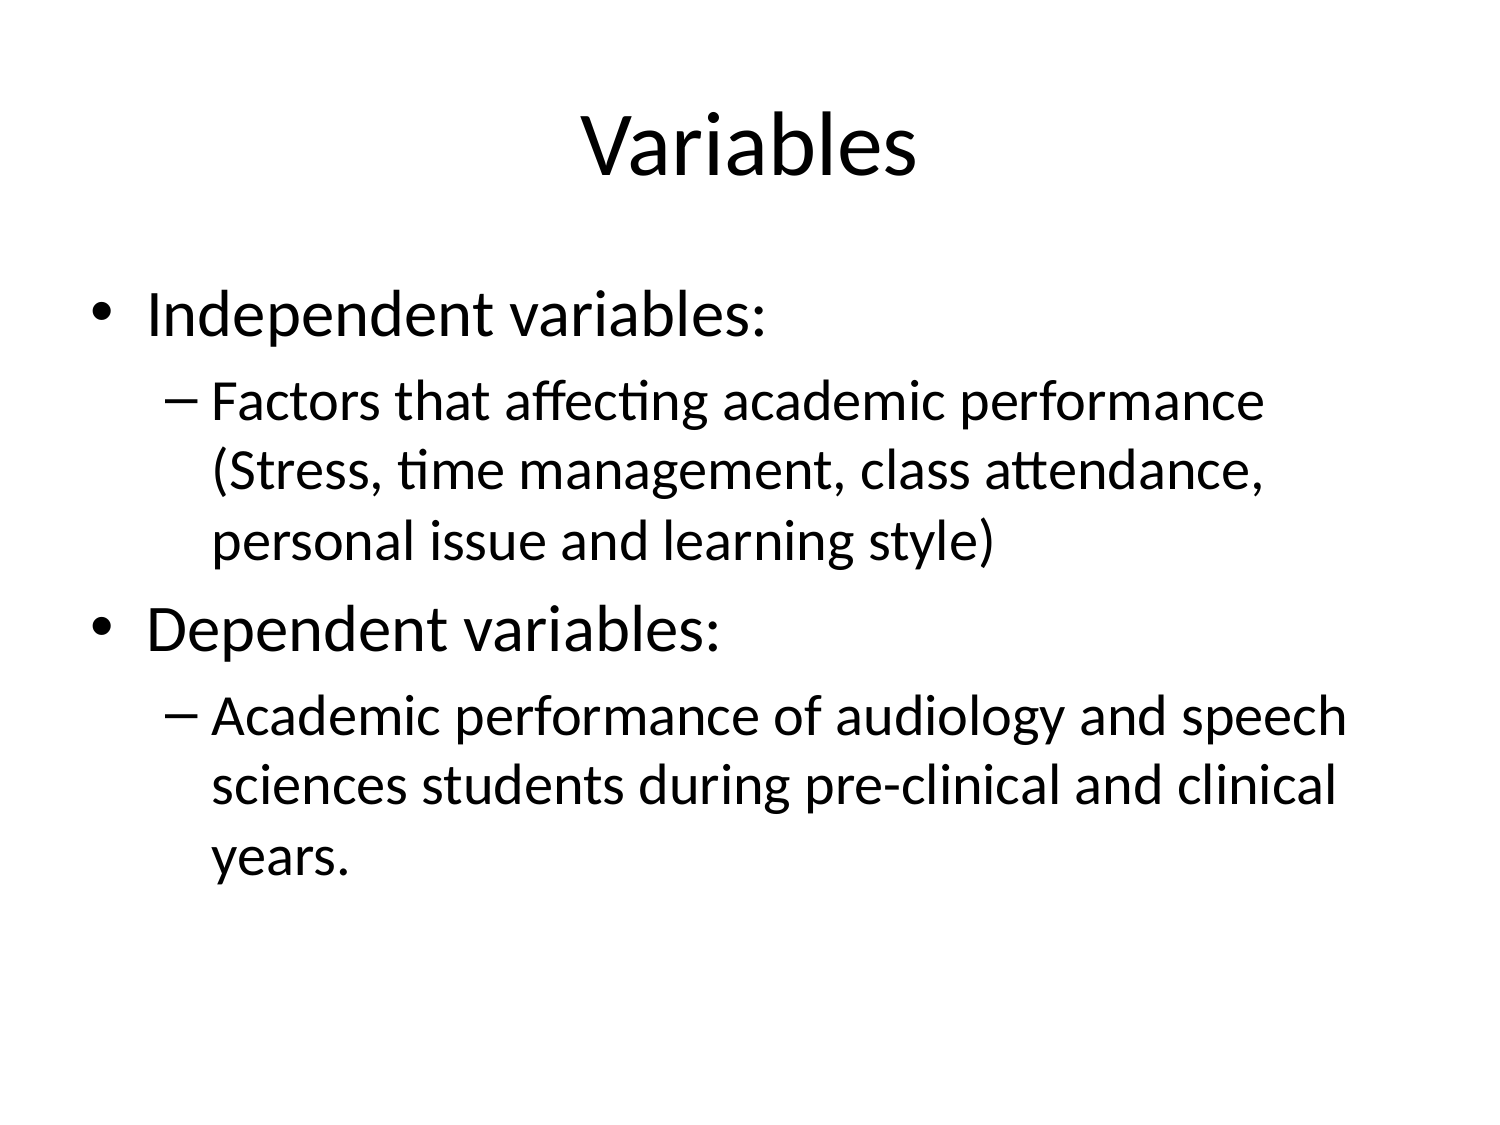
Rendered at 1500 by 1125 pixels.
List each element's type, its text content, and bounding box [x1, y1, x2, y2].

title Variables [75, 45, 1425, 233]
list Independent variables: Factors that affecting academic performance (Stress, time management, class attendance, personal issue and learning style) Dependent variables: Academic performance of audiology and speech sciences students during pre-clinical and clinical years. [75, 262, 1425, 1063]
